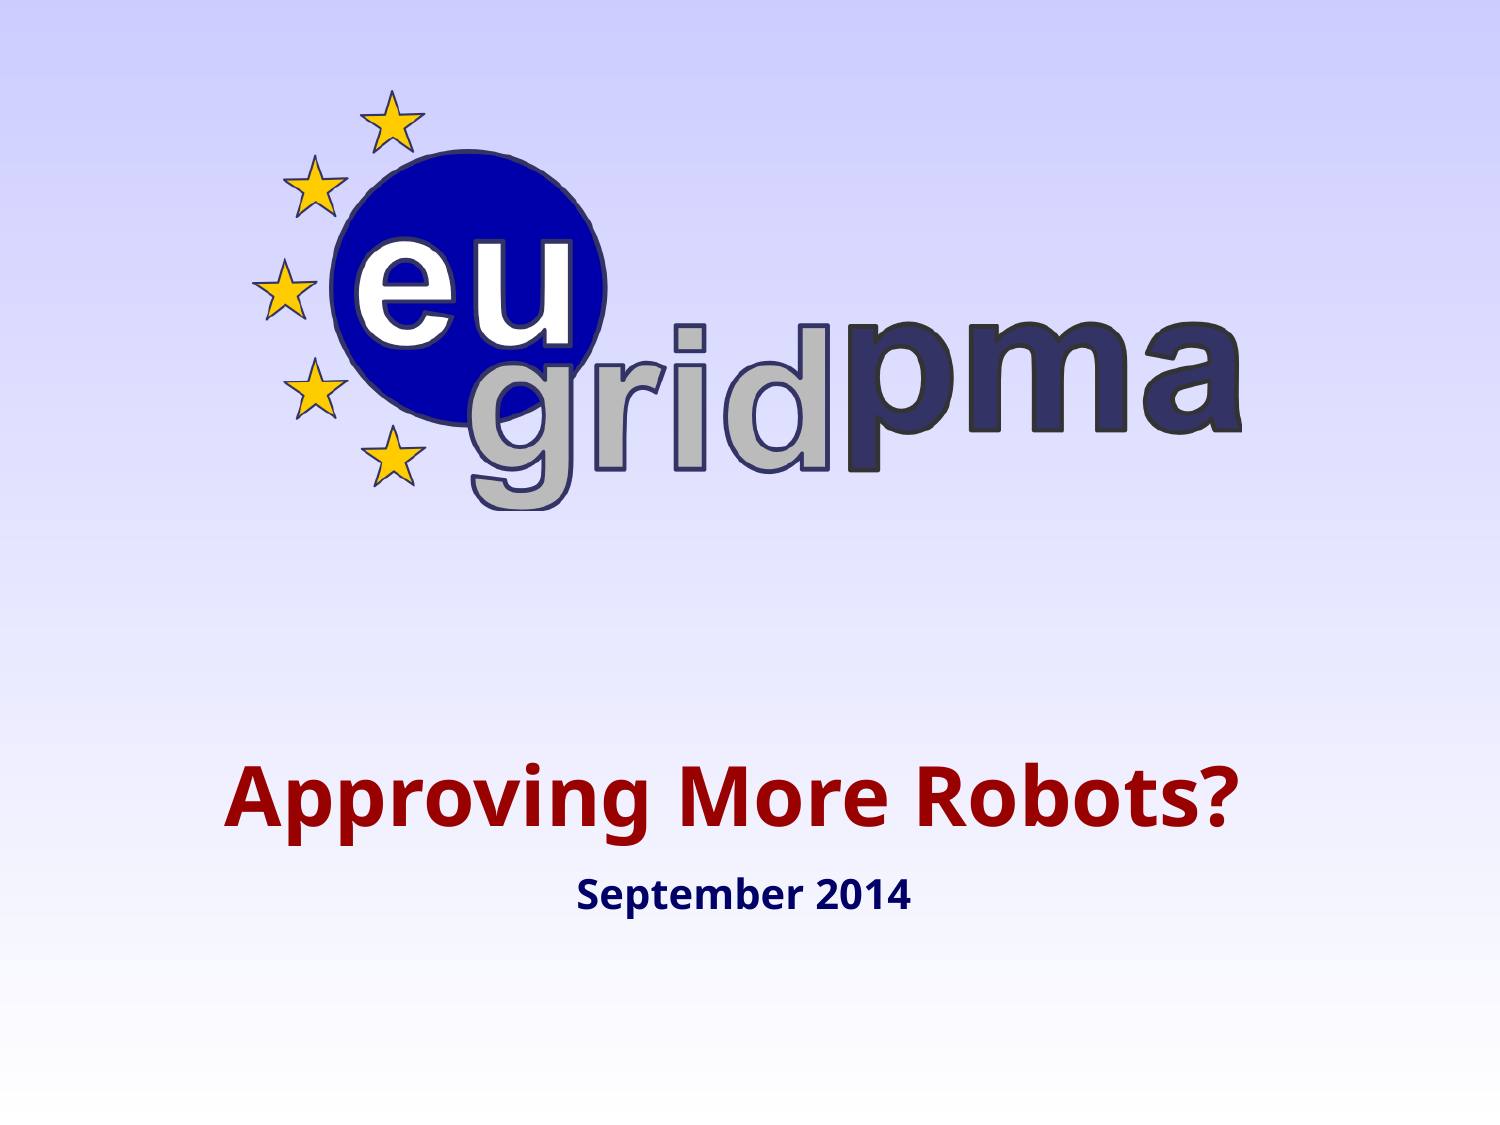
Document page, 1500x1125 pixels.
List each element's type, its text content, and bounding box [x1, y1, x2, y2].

title Approving More Robots? September 2014 [36, 573, 1452, 1087]
picture [252, 90, 1242, 511]
